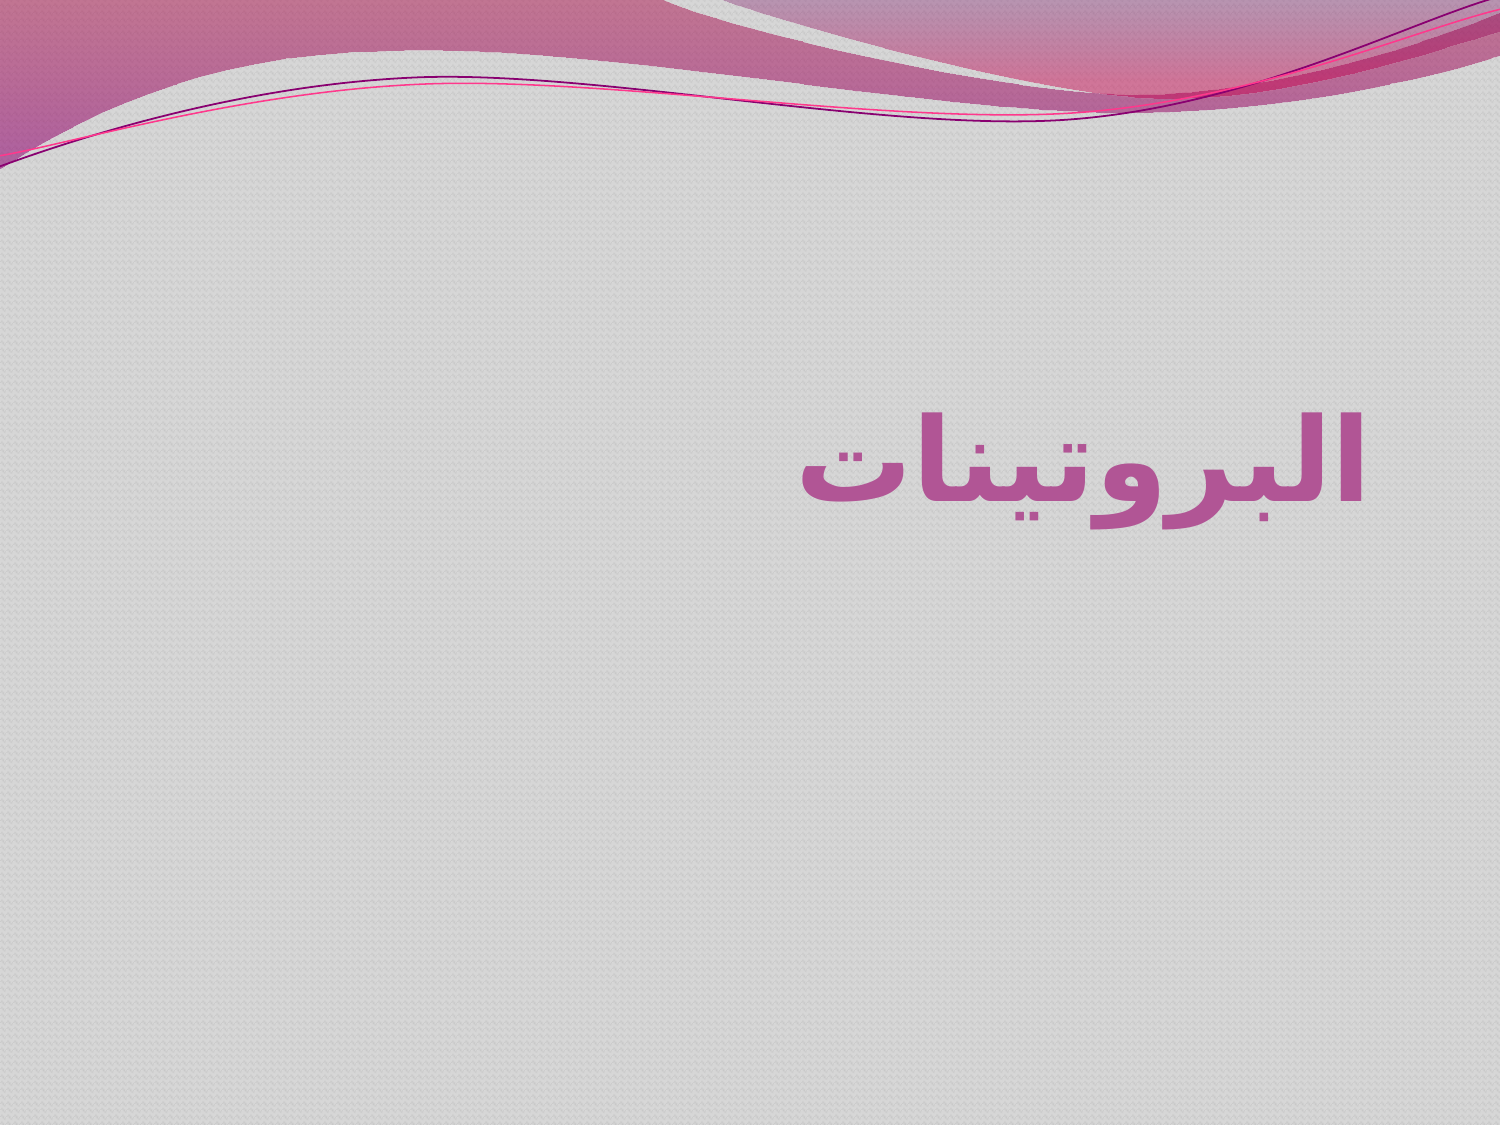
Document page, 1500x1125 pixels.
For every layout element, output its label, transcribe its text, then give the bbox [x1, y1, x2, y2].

title البروتينات [87, 224, 1376, 525]
